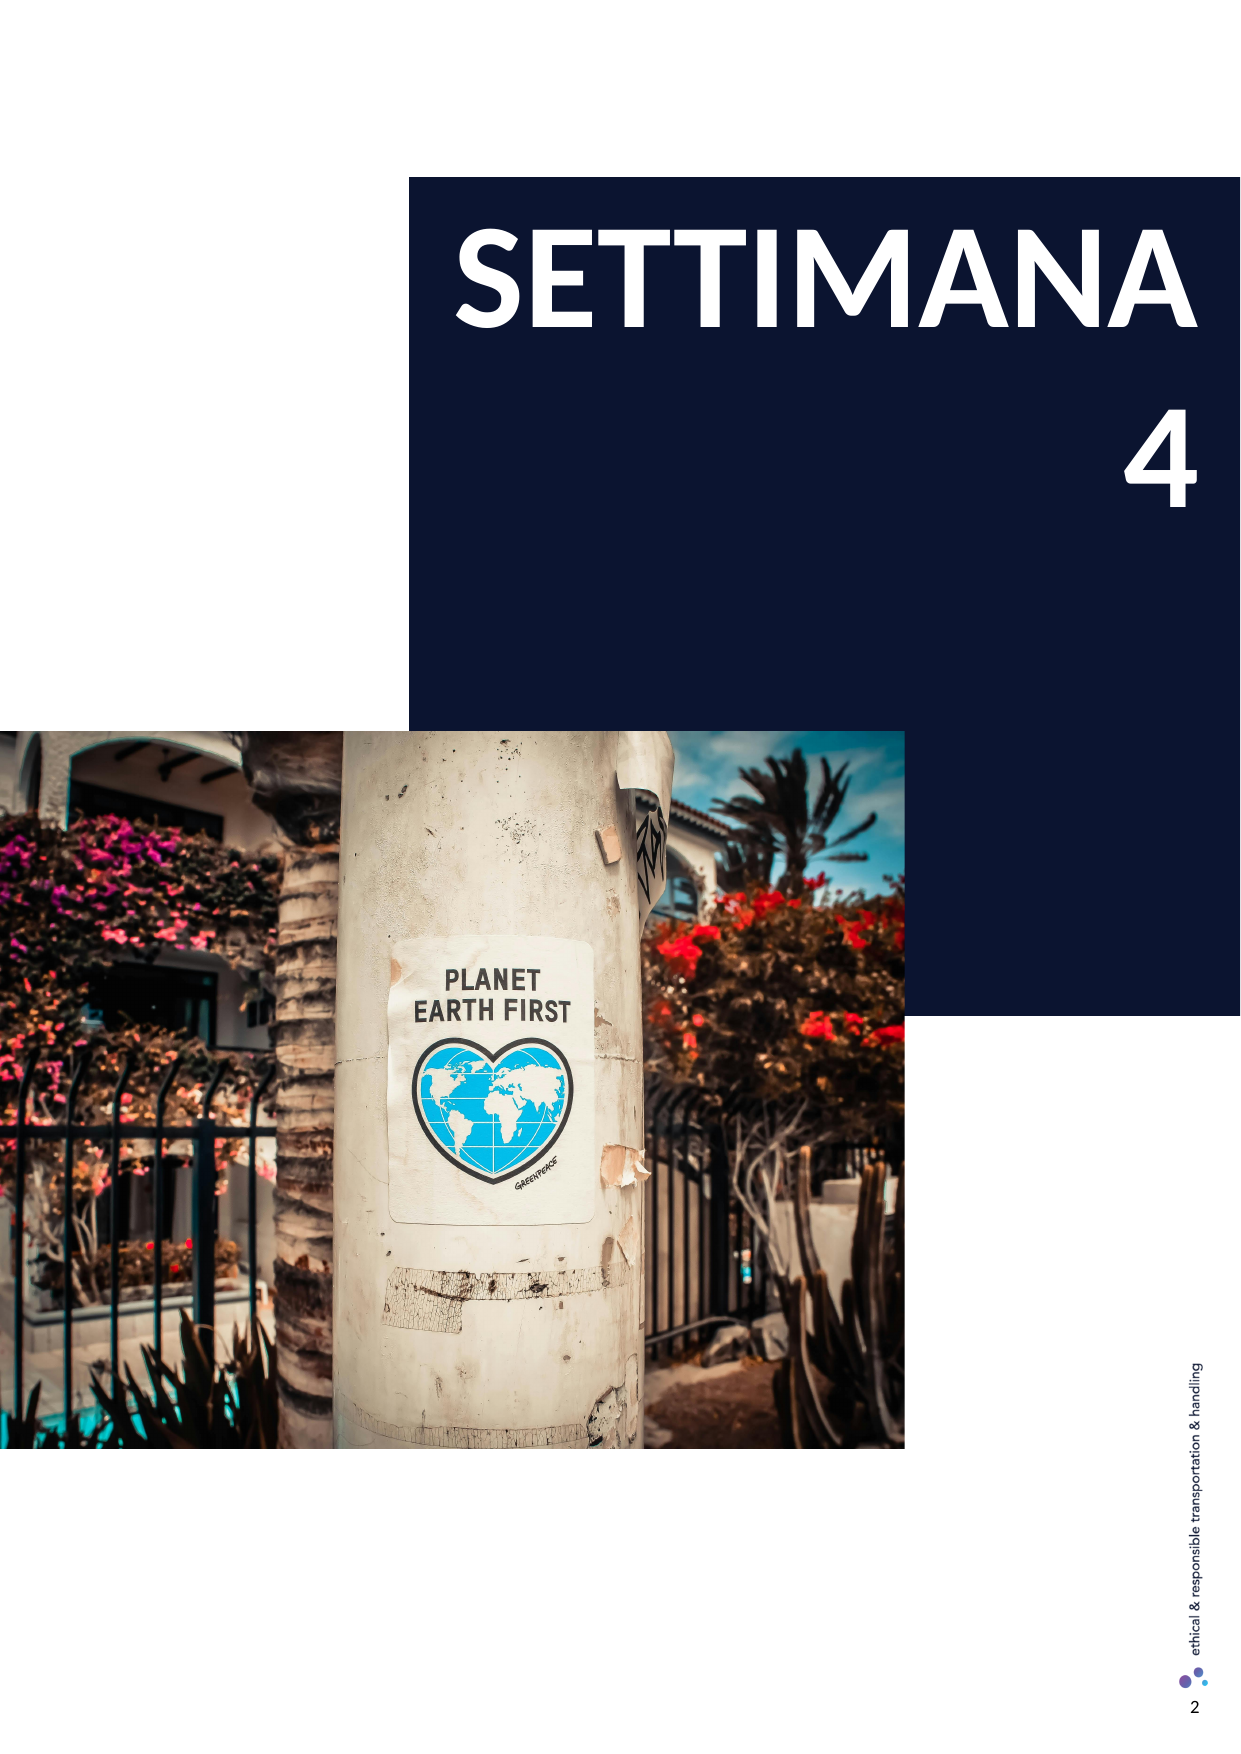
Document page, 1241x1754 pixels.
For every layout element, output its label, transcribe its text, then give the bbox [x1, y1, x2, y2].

slide_number 2 [1153, 1676, 1215, 1736]
picture [0, 731, 905, 1449]
list SETTIMANA 4 [423, 190, 1215, 701]
picture [1179, 1357, 1217, 1680]
